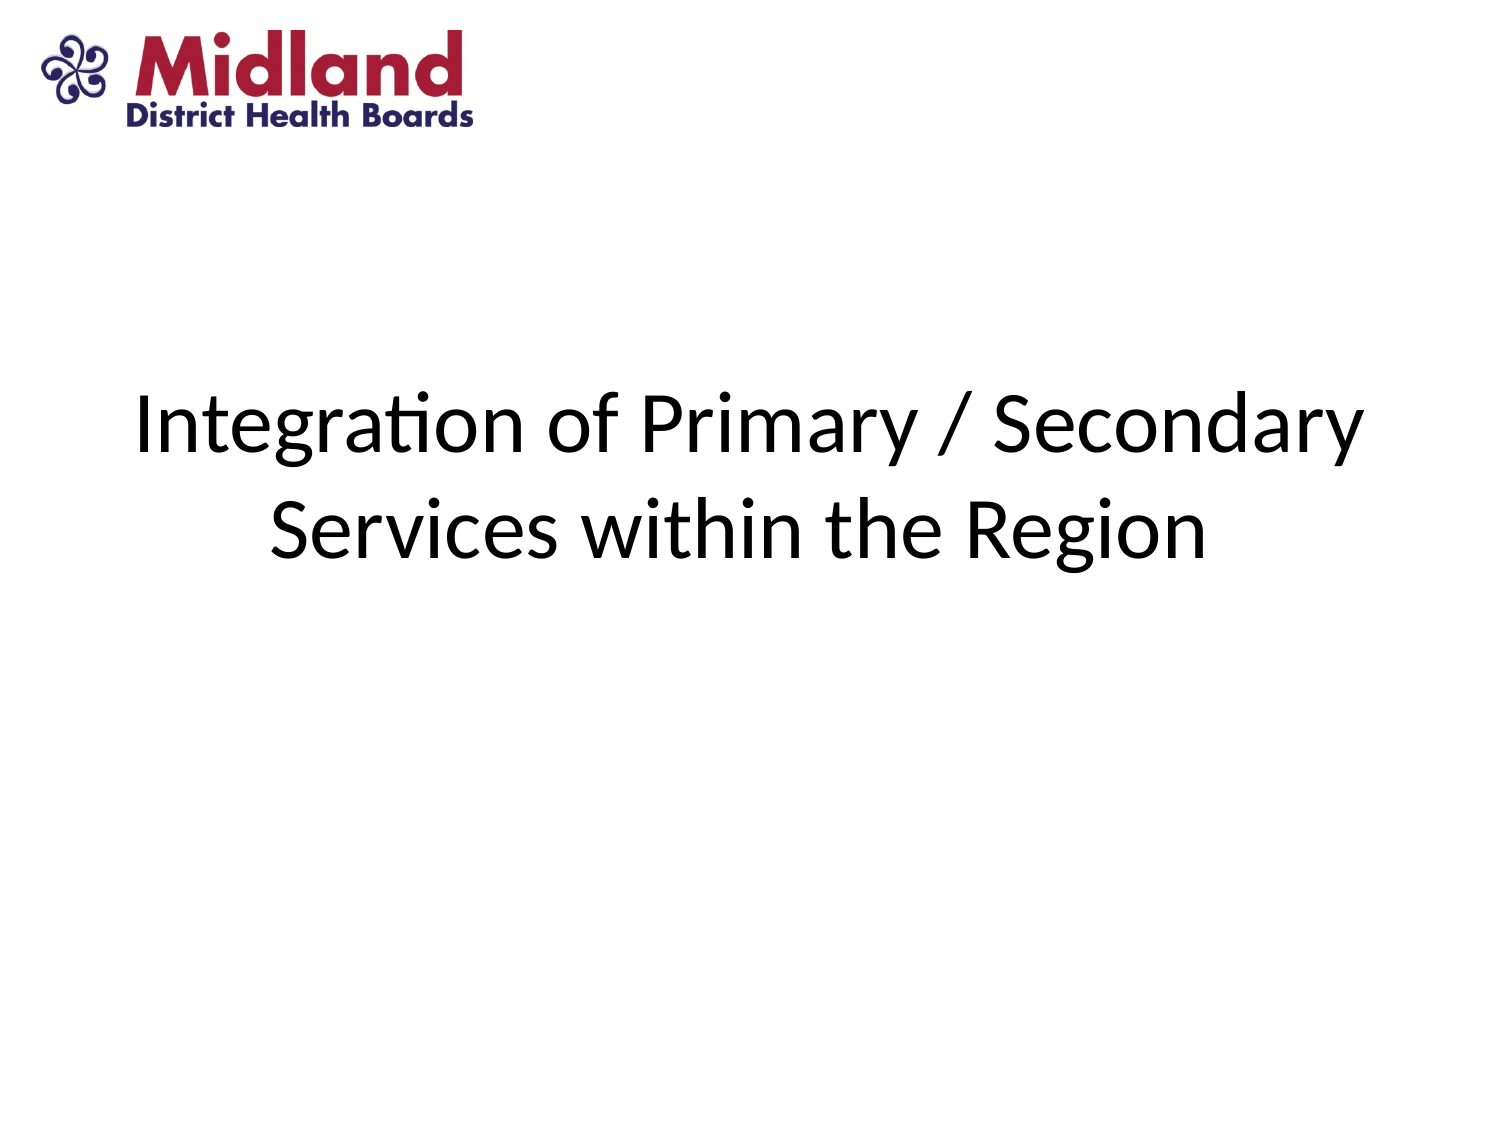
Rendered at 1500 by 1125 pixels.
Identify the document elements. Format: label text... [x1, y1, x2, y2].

picture [41, 30, 473, 127]
title Integration of Primary / Secondary Services within the Region [112, 349, 1388, 591]
